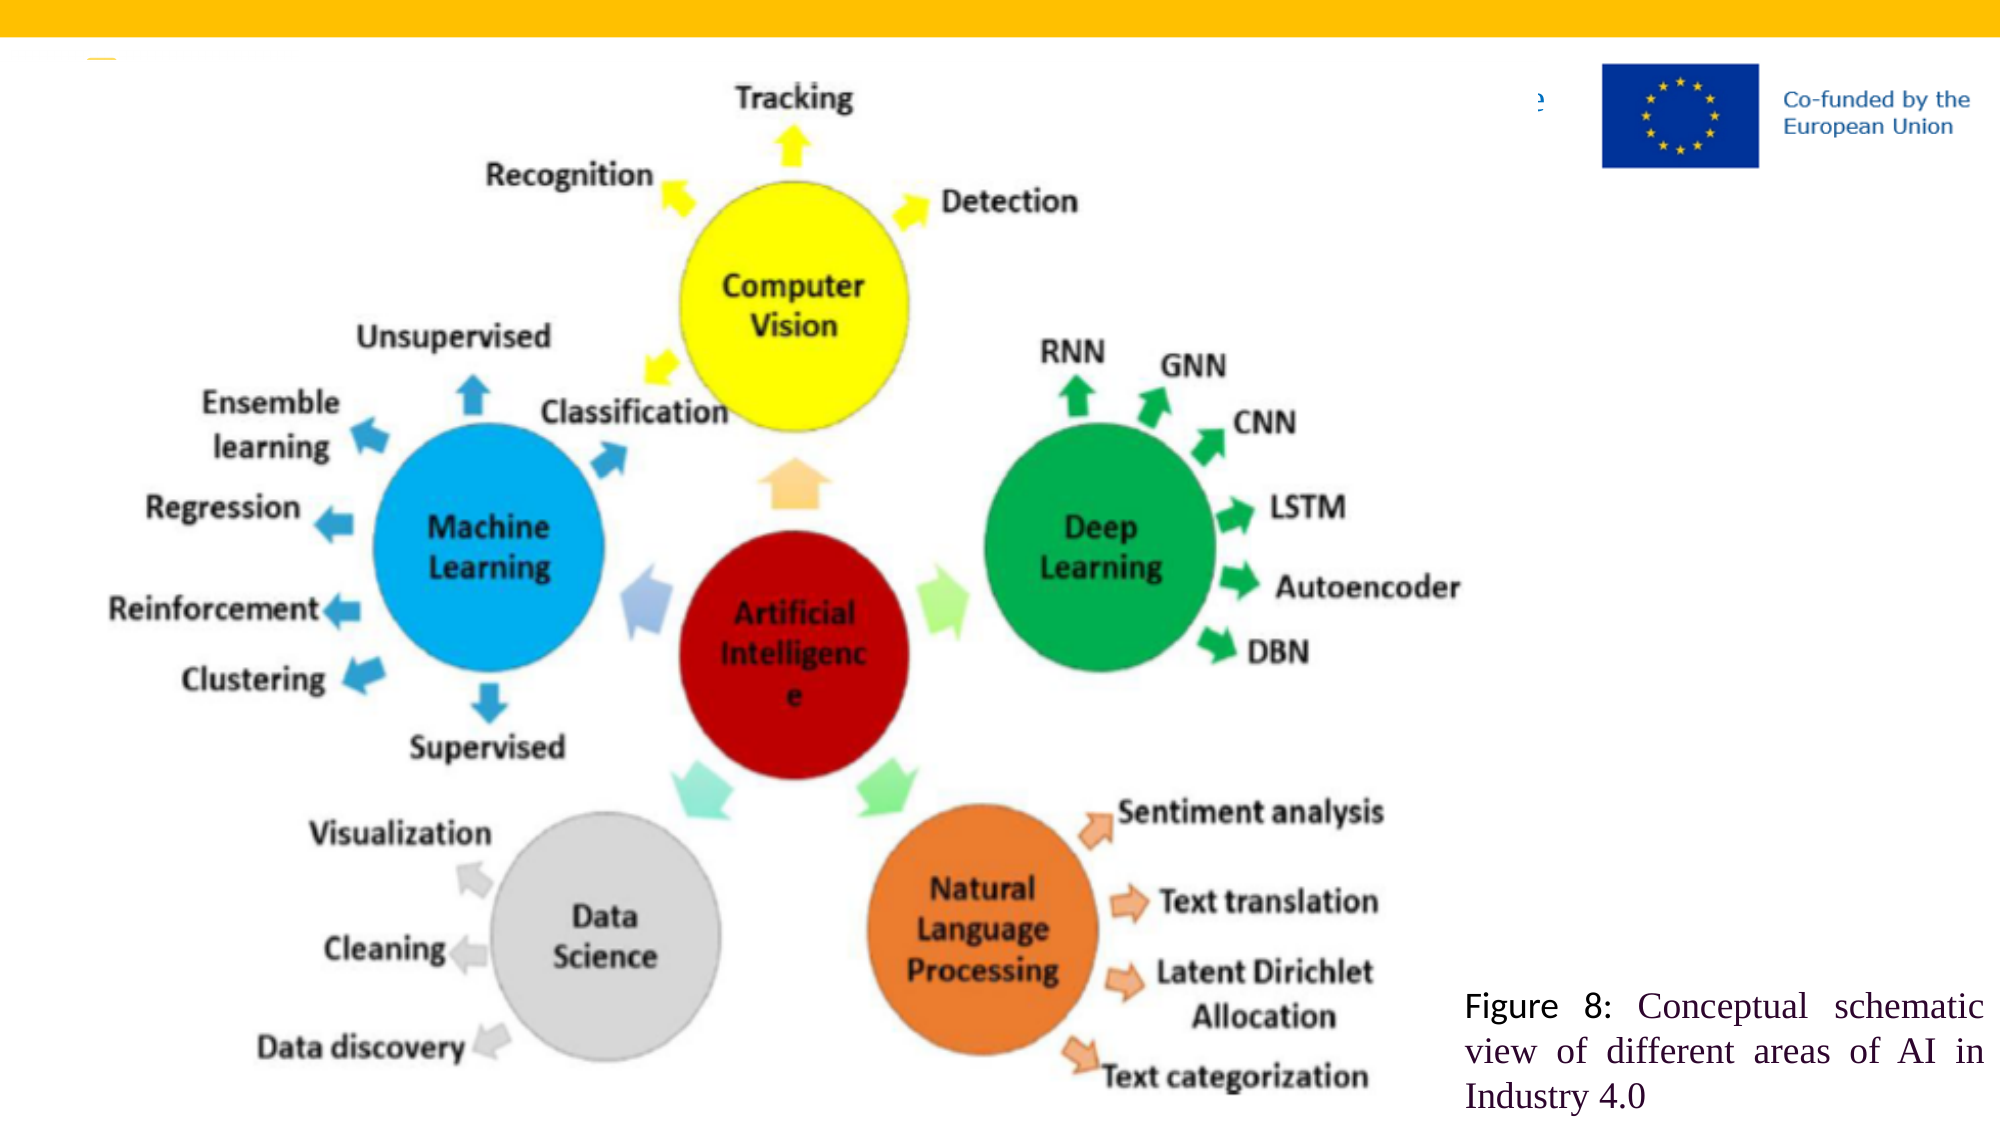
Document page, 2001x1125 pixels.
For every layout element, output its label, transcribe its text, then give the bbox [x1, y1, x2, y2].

title Develop the practice of thinking positively because our minds are typically more predisposed to thinking negatively. [312, 37, 1565, 201]
picture [0, 50, 1538, 1125]
text_box Figure 8: Conceptual schematic view of different areas of AI in Industry 4.0 [1541, 973, 2000, 1124]
picture [1595, 46, 2000, 181]
